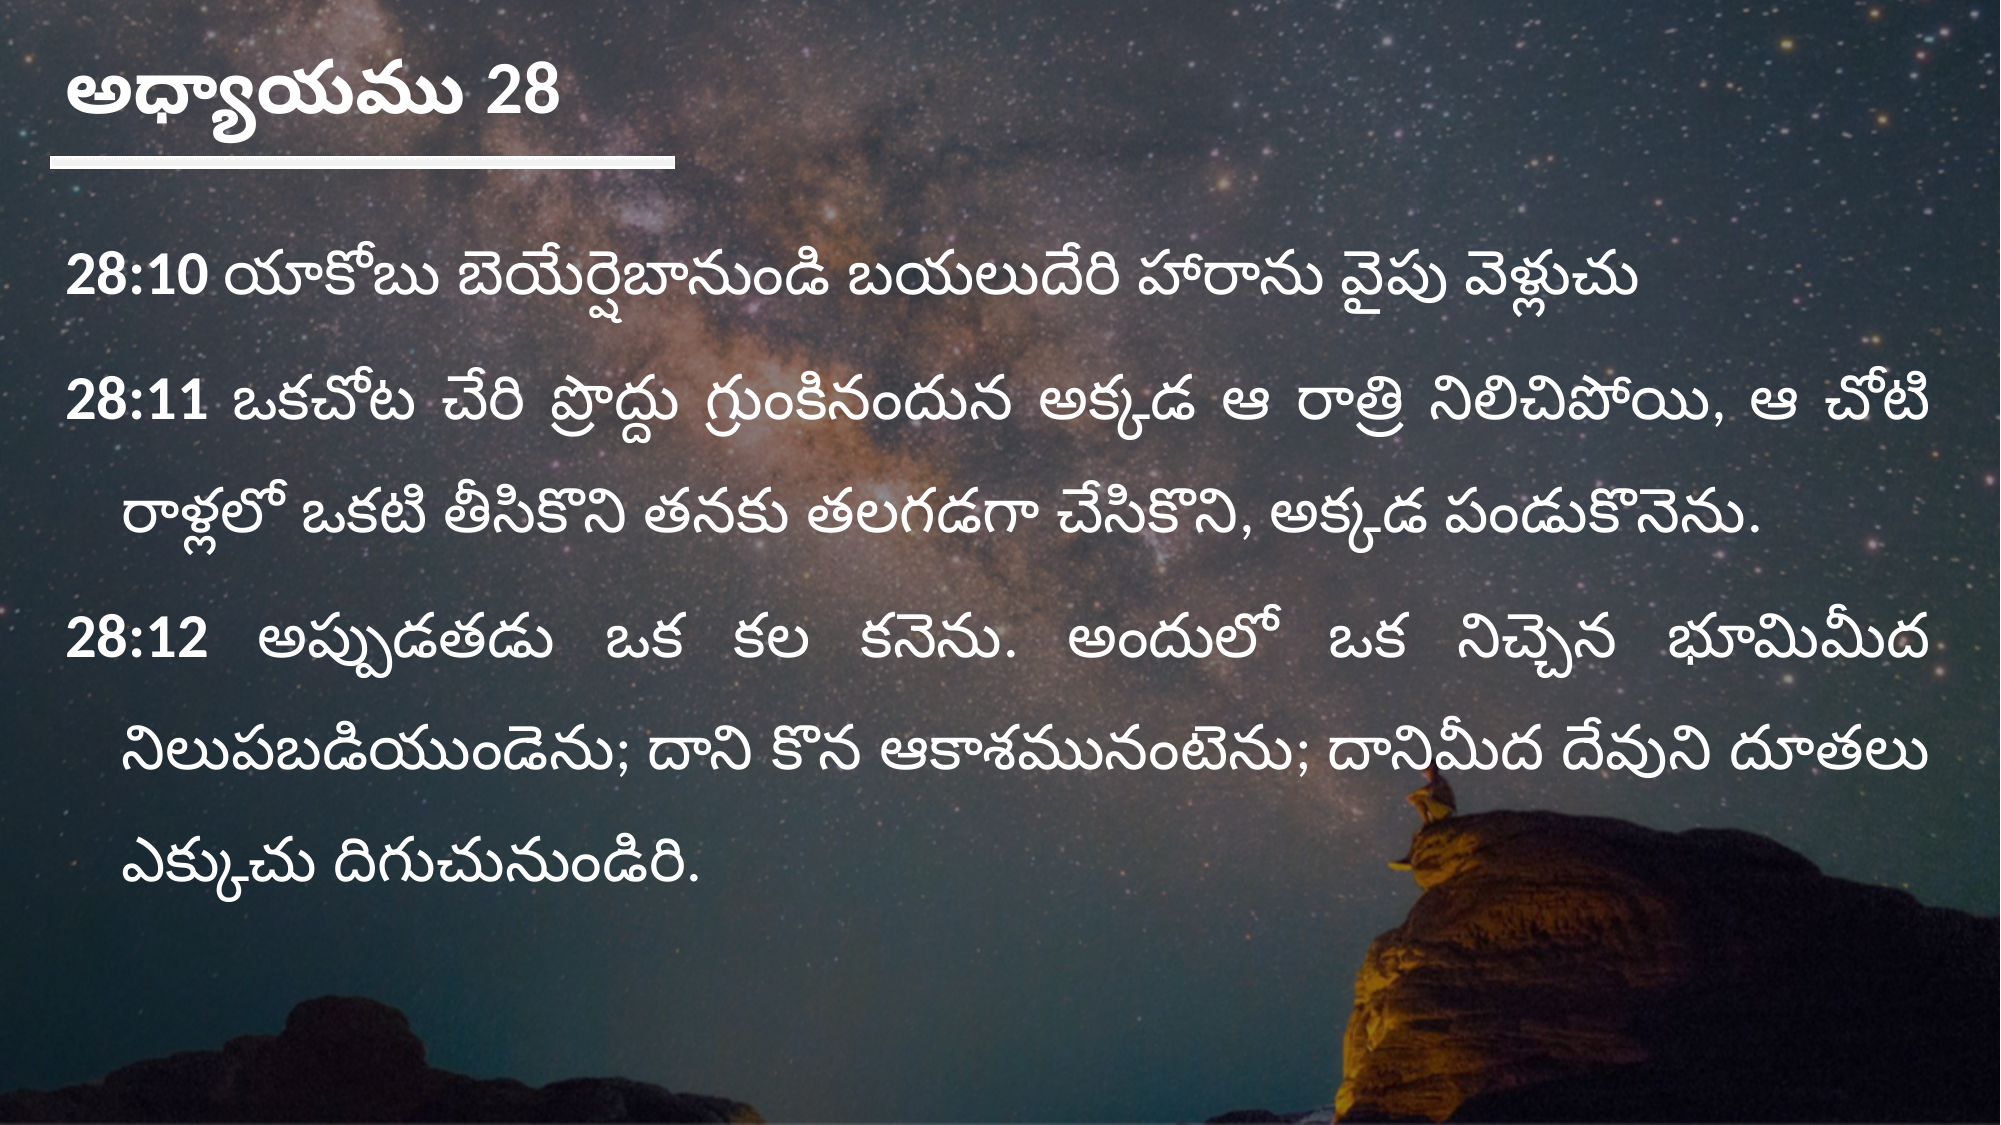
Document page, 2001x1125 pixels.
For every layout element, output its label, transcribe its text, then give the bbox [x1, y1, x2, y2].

list 28:10 యాకోబు బెయేర్షెబానుండి బయలుదేరి హారాను వైపు వెళ్లుచు 28:11 ఒకచోట చేరి ప్రొద్దు గ్రుంకినందున అక్కడ ఆ రాత్రి నిలిచిపోయి, ఆ చోటి రాళ్లలో ఒకటి తీసికొని తనకు తలగడగా చేసికొని, అక్కడ పండుకొనెను. 28:12 అప్పుడతడు ఒక కల కనెను. అందులో ఒక నిచ్చెన భూమిమీద నిలుపబడియుండెను; దాని కొన ఆకాశమునంటెను; దానిమీద దేవుని దూతలు ఎక్కుచు దిగుచునుండిరి. [50, 187, 1946, 1063]
title అధ్యాయము 28 [50, 0, 1925, 167]
picture [0, 0, 2000, 1125]
